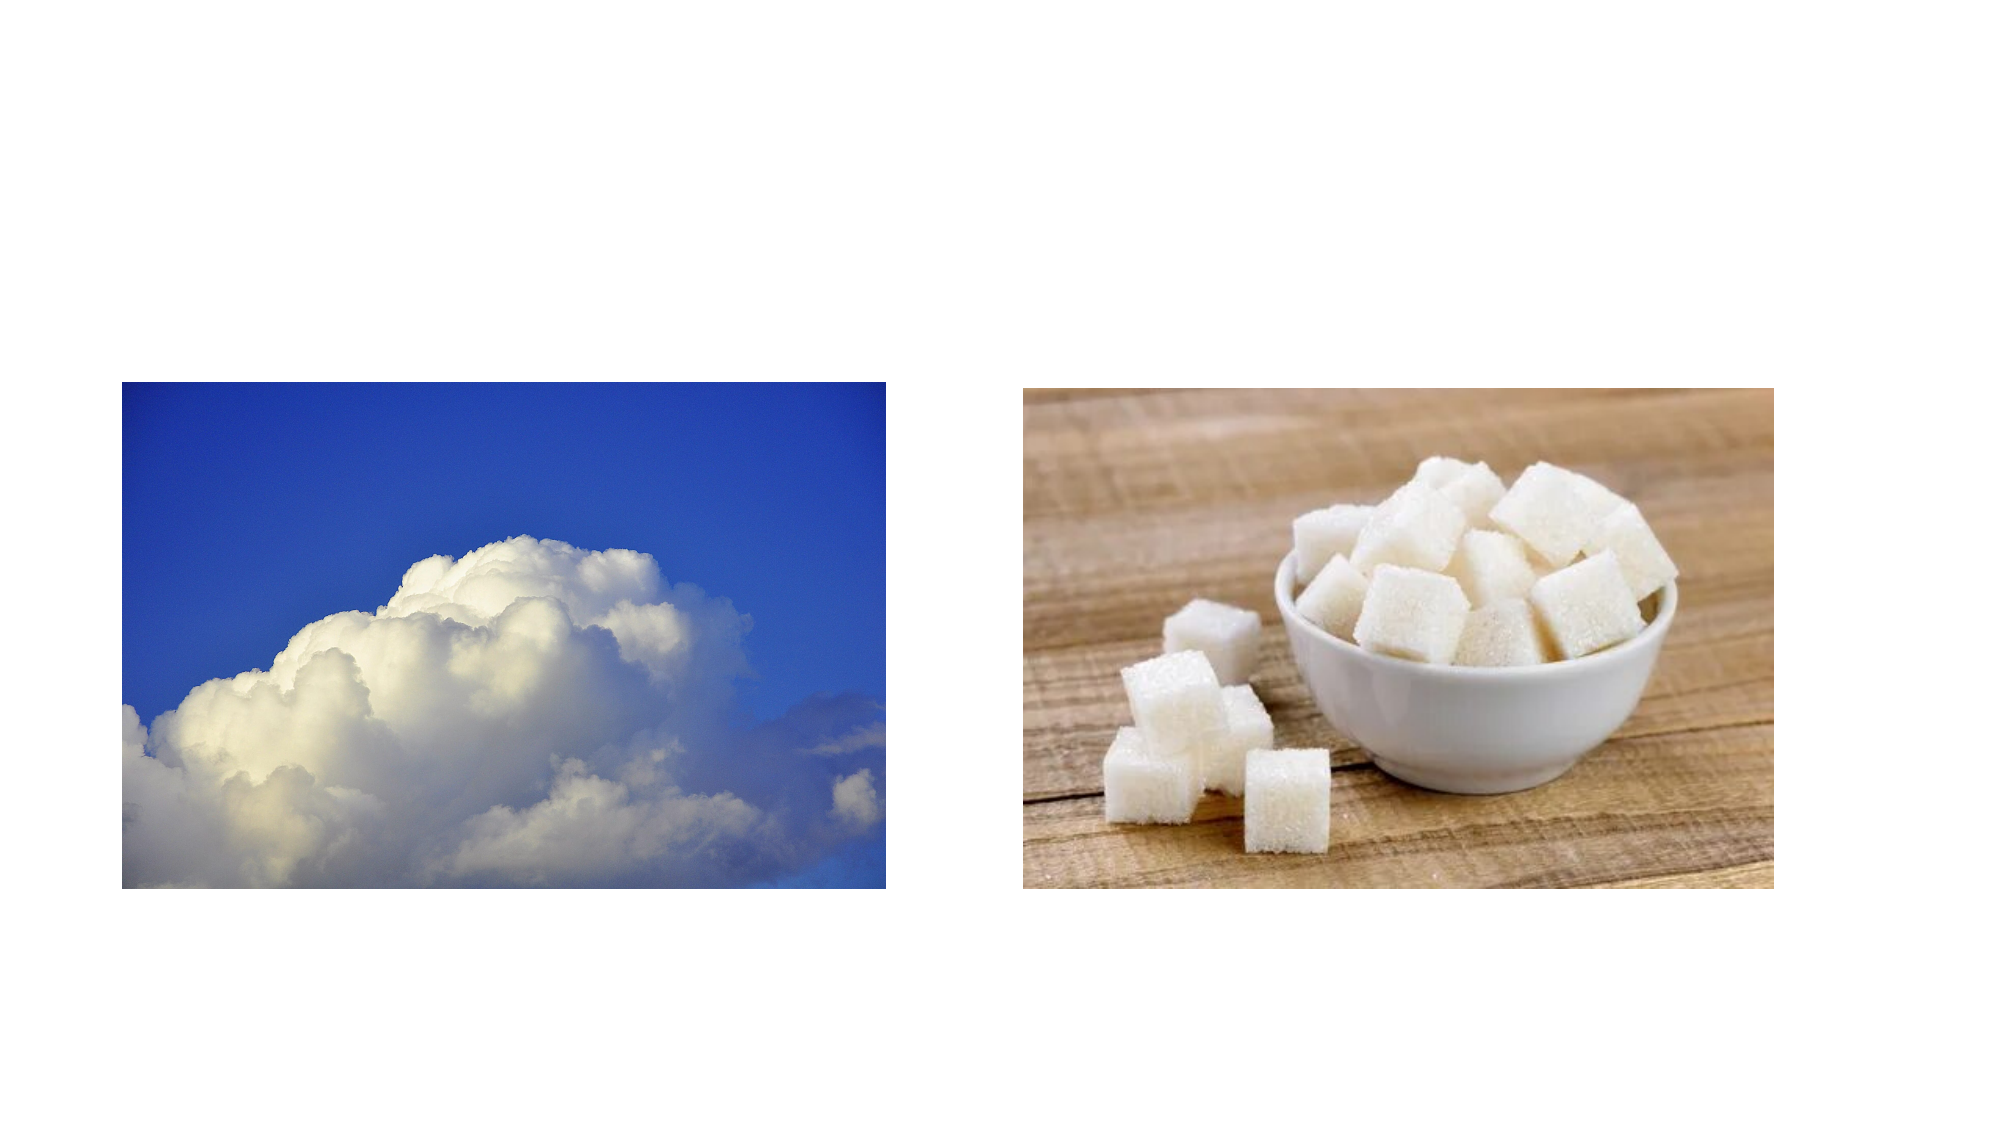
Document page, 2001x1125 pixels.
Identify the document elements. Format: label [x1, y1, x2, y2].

picture [122, 382, 886, 889]
picture [1023, 388, 1774, 889]
